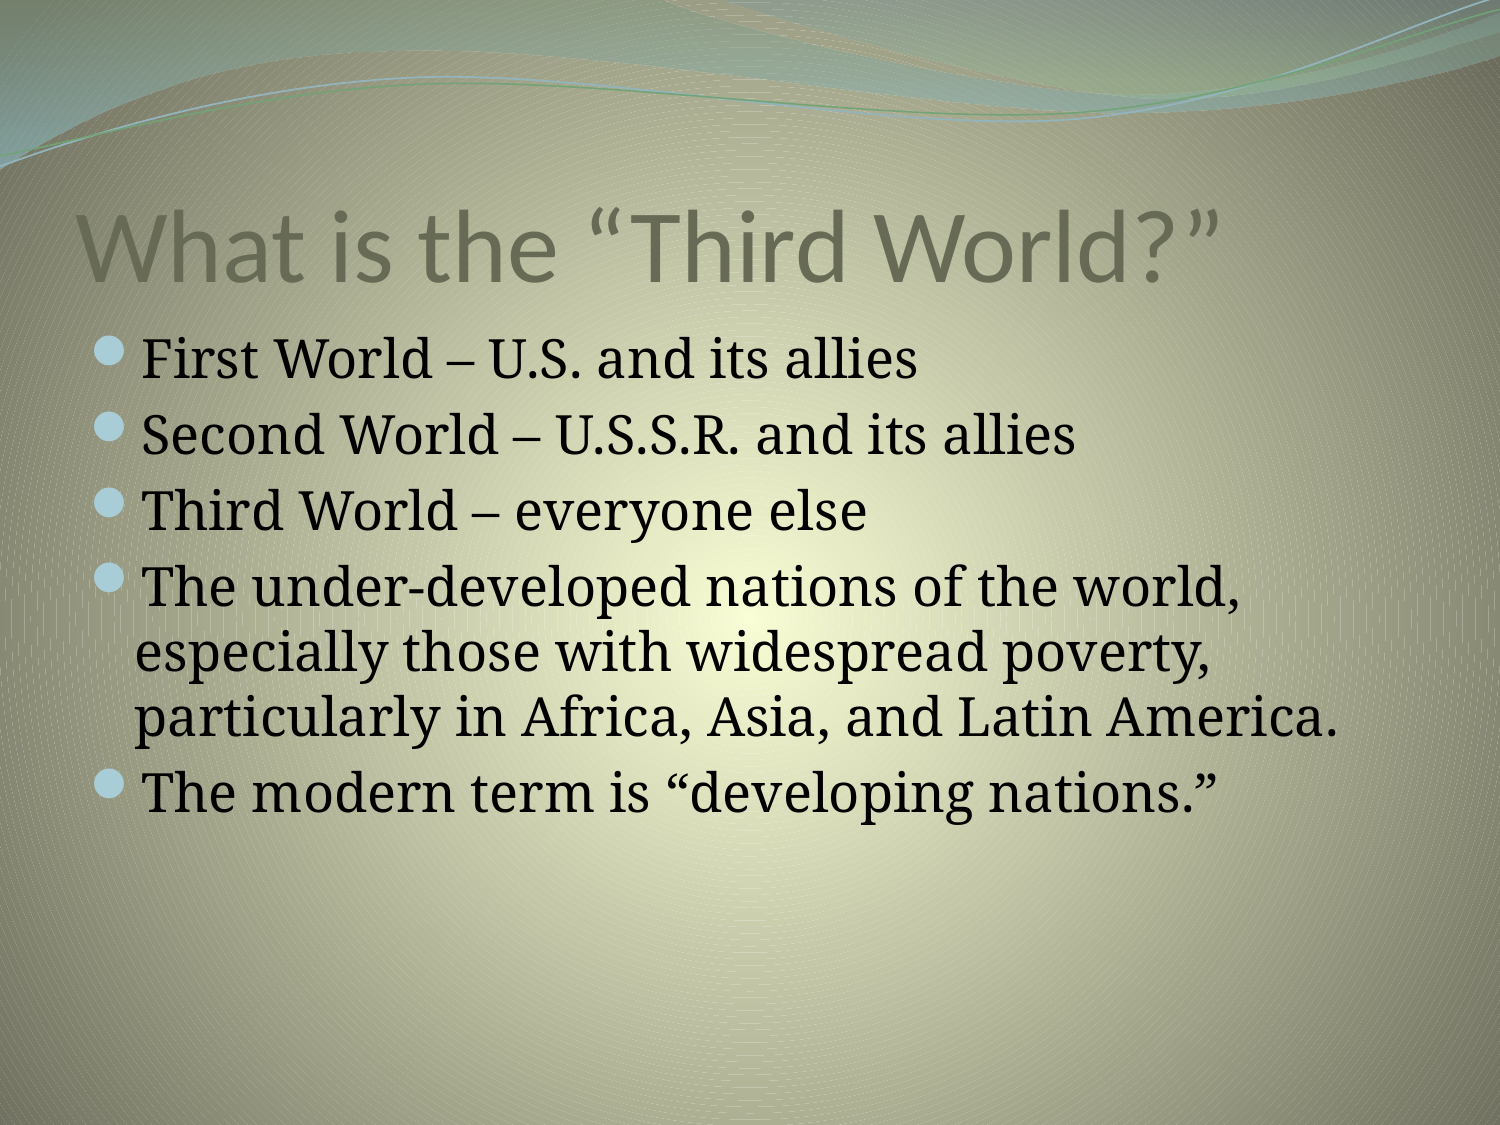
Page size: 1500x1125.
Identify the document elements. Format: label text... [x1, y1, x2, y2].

list First World – U.S. and its allies Second World – U.S.S.R. and its allies Third World – everyone else The under-developed nations of the world, especially those with widespread poverty, particularly in Africa, Asia, and Latin America. The modern term is “developing nations.” [75, 317, 1425, 1038]
title What is the “Third World?” [75, 115, 1425, 303]
